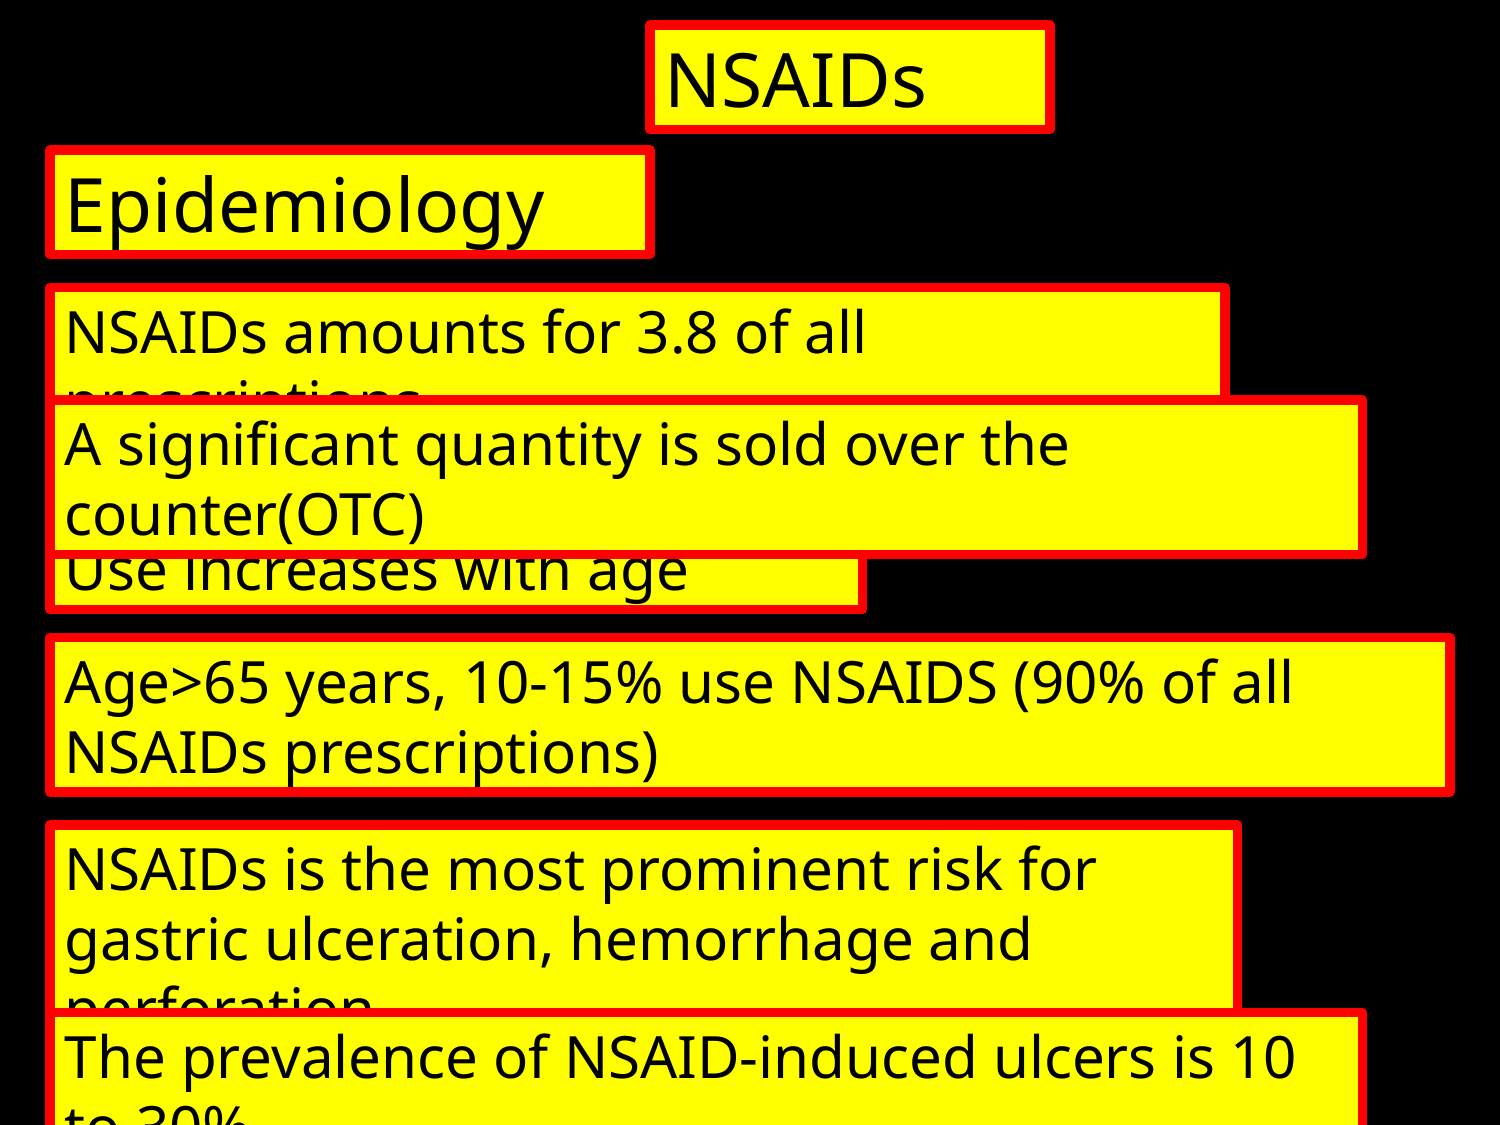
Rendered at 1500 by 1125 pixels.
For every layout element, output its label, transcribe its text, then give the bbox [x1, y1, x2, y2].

text_box Epidemiology [49, 149, 650, 255]
text_box NSAIDs is the most prominent risk for gastric ulceration, hemorrhage and perforation [49, 825, 1238, 1050]
text_box NSAIDs amounts for 3.8 of all prescriptions [50, 287, 1225, 399]
text_box A significant quantity is sold over the counter(OTC) [50, 399, 1363, 555]
text_box Use increases with age [49, 525, 863, 610]
text_box NSAIDs [650, 24, 1050, 130]
text_box The prevalence of NSAID-induced ulcers is 10 to 30% [50, 1012, 1363, 1125]
text_box Age>65 years, 10-15% use NSAIDS (90% of all NSAIDs prescriptions) [50, 637, 1450, 793]
